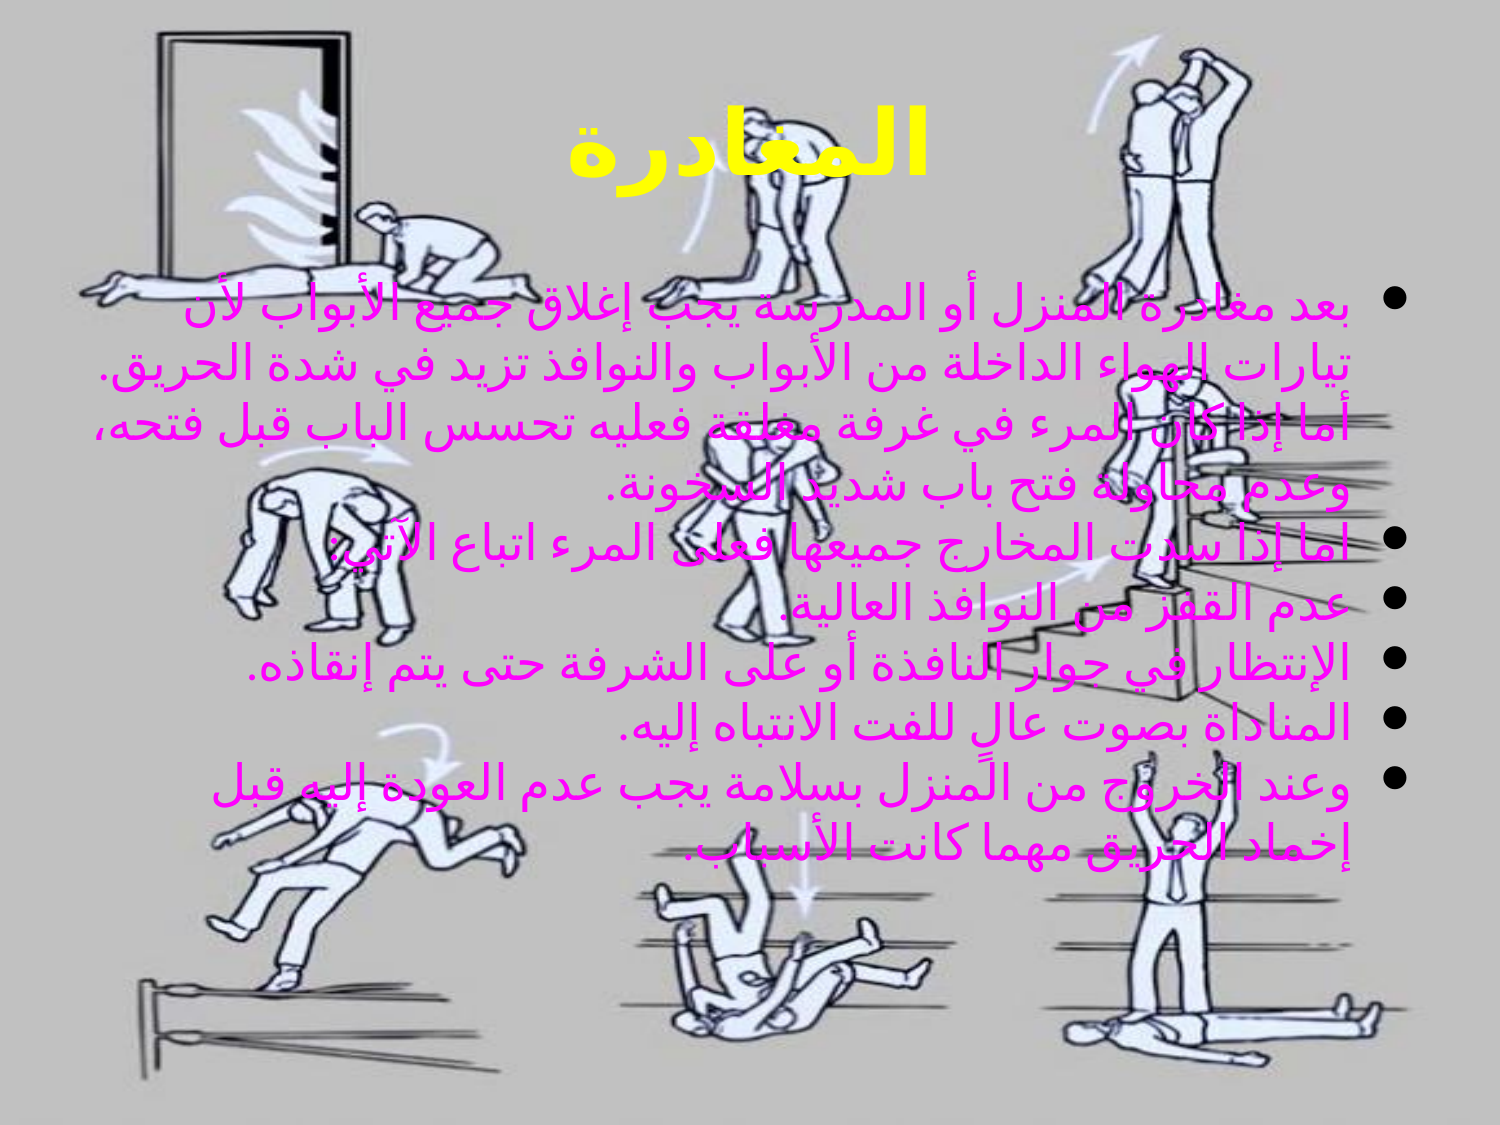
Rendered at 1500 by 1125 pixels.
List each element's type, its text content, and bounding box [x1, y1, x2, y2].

picture [0, 0, 1500, 1125]
title المغادرة [75, 45, 1425, 233]
list بعد مغادرة المنزل أو المدرسة يجب إغلاق جميع الأبواب لأن تيارات الهواء الداخلة من الأبواب والنوافذ تزيد في شدة الحريق. أما إذا كان المرء في غرفة مغلقة فعليه تحسس الباب قبل فتحه، وعدم محاولة فتح باب شديد السخونة. اما إذا سدت المخارج جميعها فعلى المرء اتباع الآتي: عدم القفز من النوافذ العالية. الإنتظار في جوار النافذة أو على الشرفة حتى يتم إنقاذه. المناداة بصوت عالٍ للفت الانتباه إليه. وعند الخروج من المنزل بسلامة يجب عدم العودة إليه قبل إخماد الحريق مهما كانت الأسباب. [75, 262, 1425, 1059]
